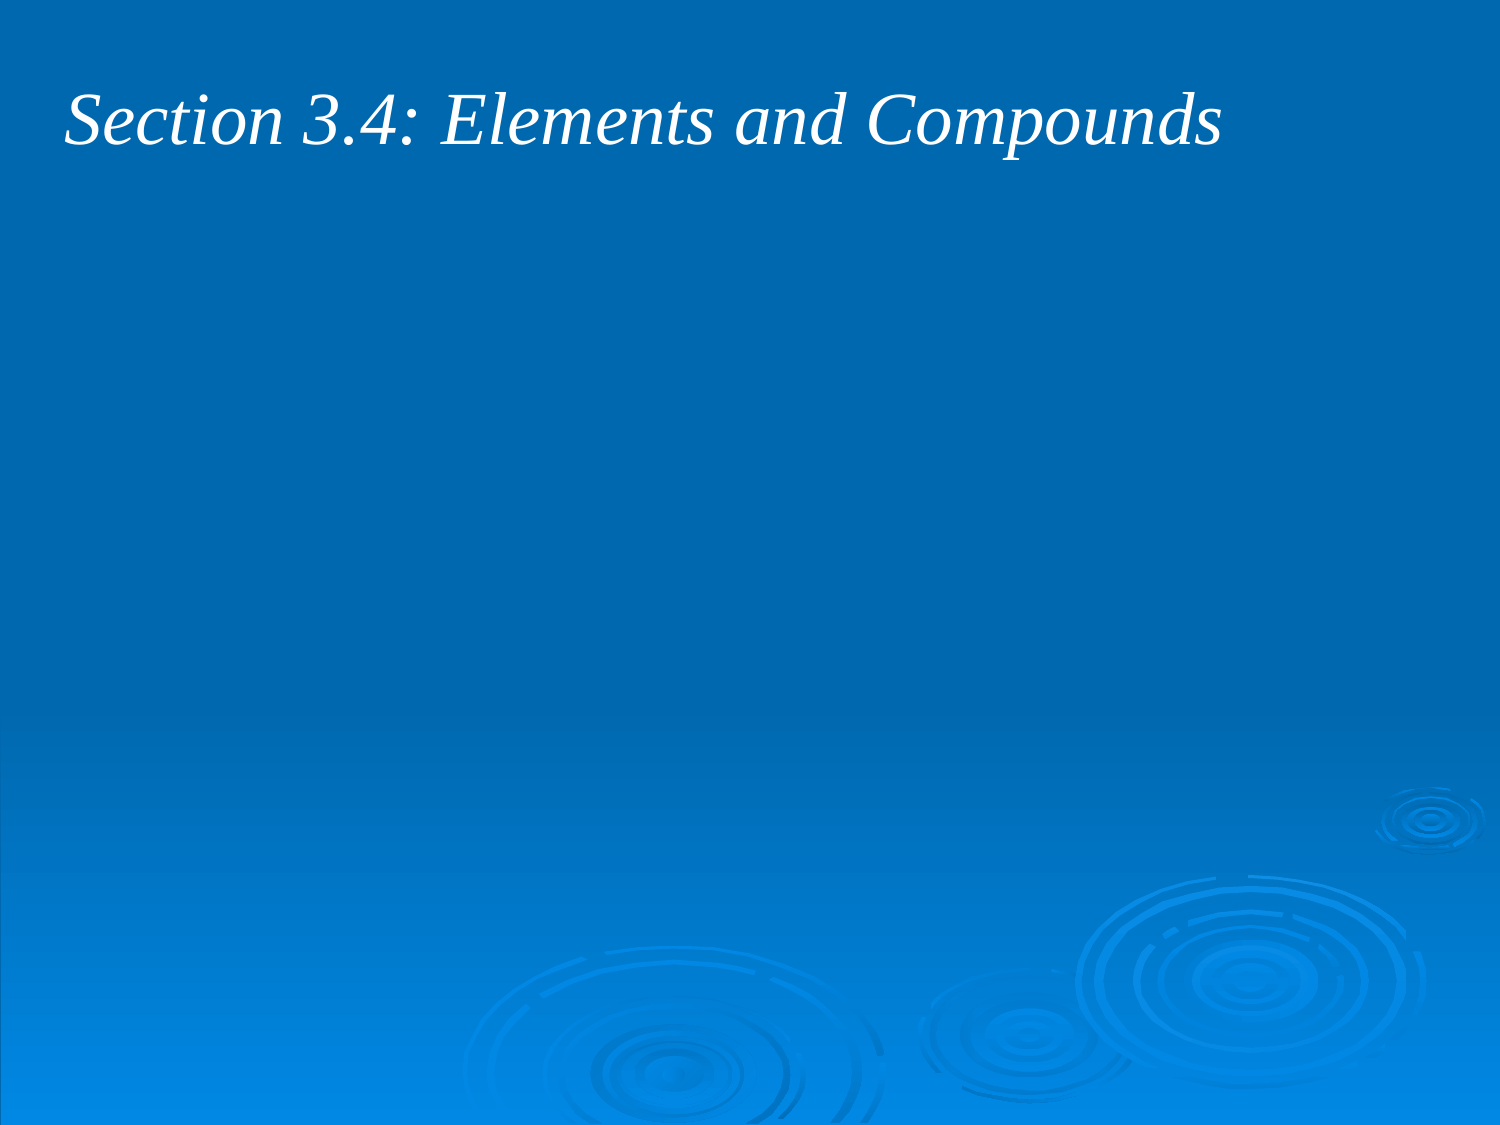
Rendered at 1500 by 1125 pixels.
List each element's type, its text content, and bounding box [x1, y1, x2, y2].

text_box Section 3.4: Elements and Compounds [50, 62, 1450, 168]
